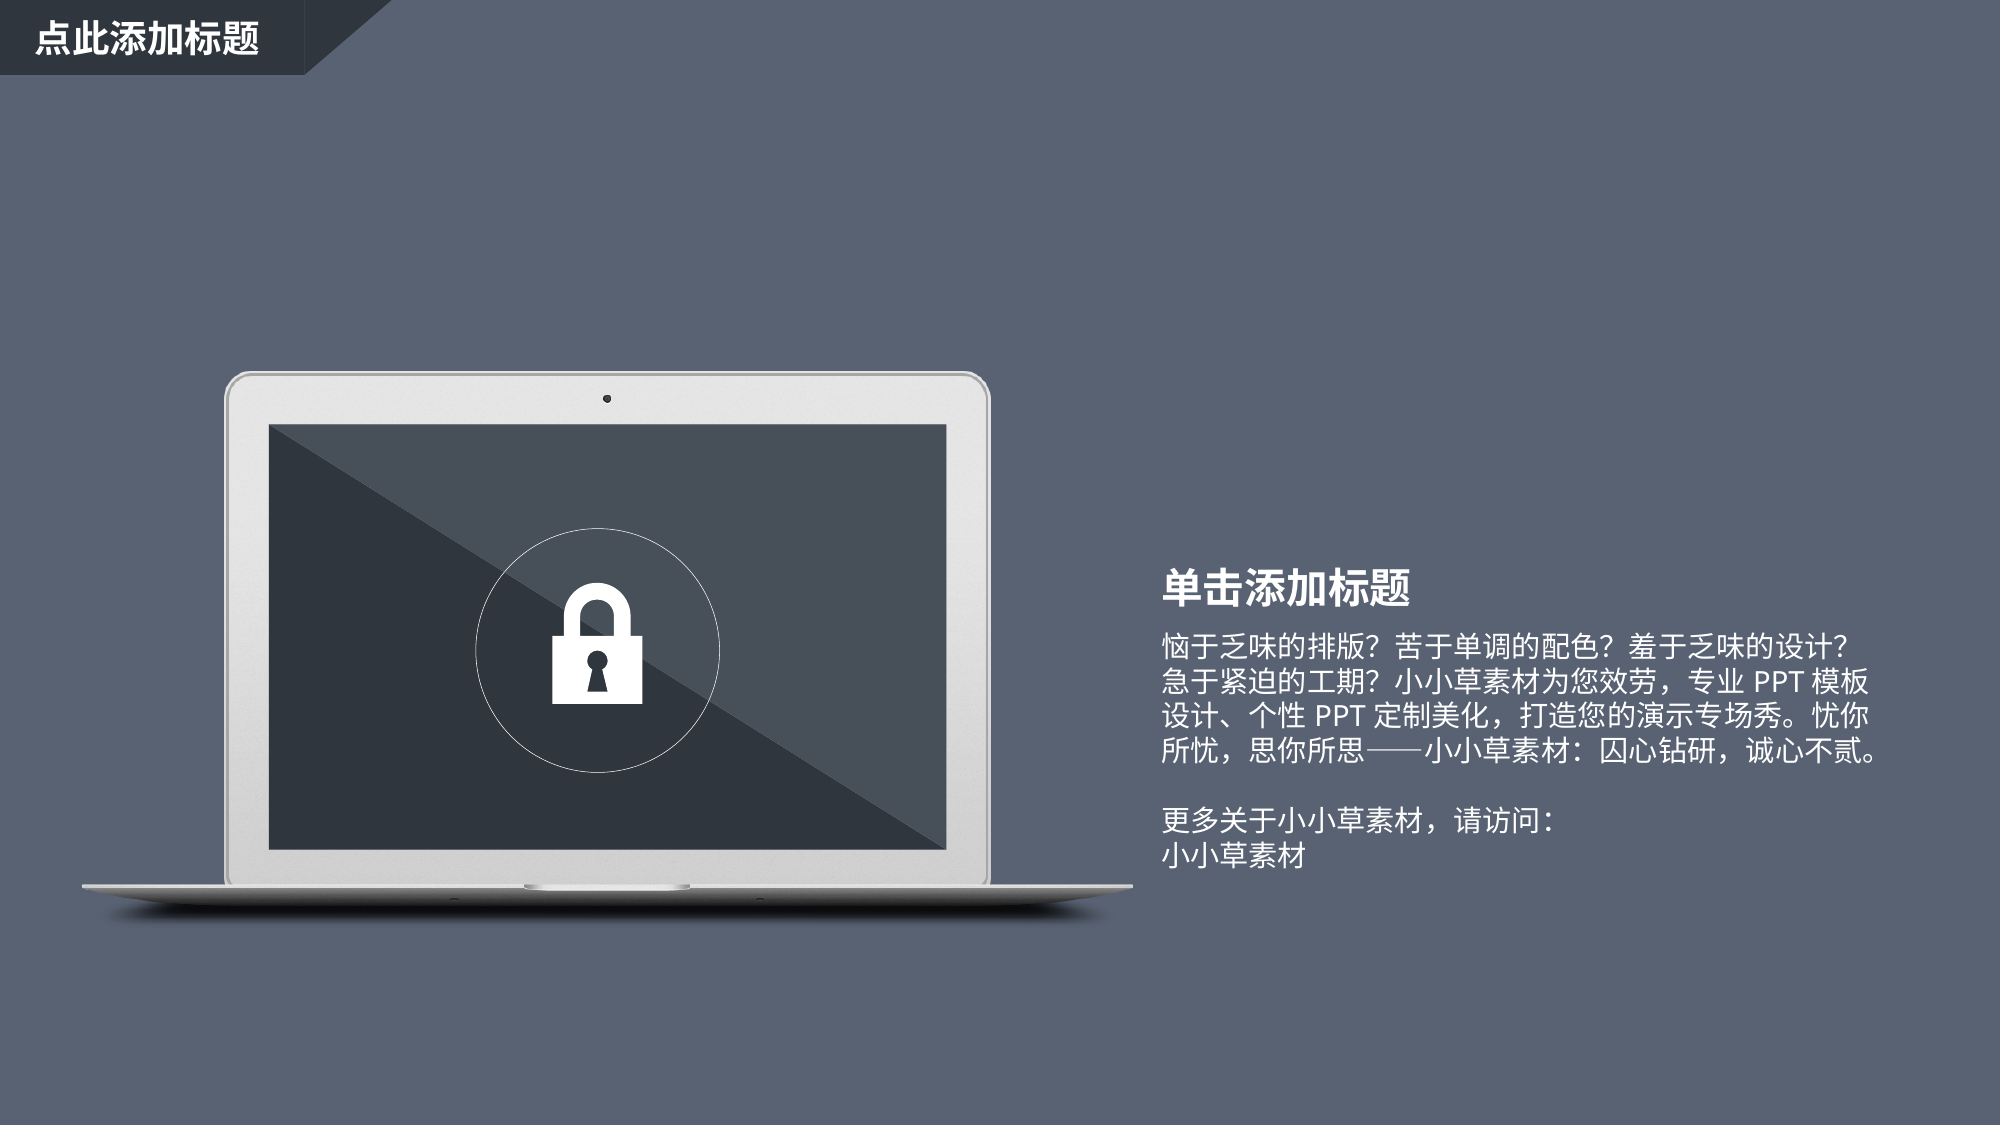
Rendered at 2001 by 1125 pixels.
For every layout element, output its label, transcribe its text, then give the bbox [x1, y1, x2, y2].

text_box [268, 424, 947, 850]
picture [69, 356, 1147, 945]
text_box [0, 0, 392, 76]
text_box 单击添加标题 [1152, 554, 1693, 620]
text_box 恼于乏味的排版？苦于单调的配色？羞于乏味的设计？急于紧迫的工期？小小草素材为您效劳，专业PPT模板设计、个性PPT定制美化，打造您的演示专场秀。忧你所忧，思你所思——小小草素材：囚心钻研，诚心不贰。 更多关于小小草素材，请访问： 小小草素材 [1152, 620, 1906, 880]
